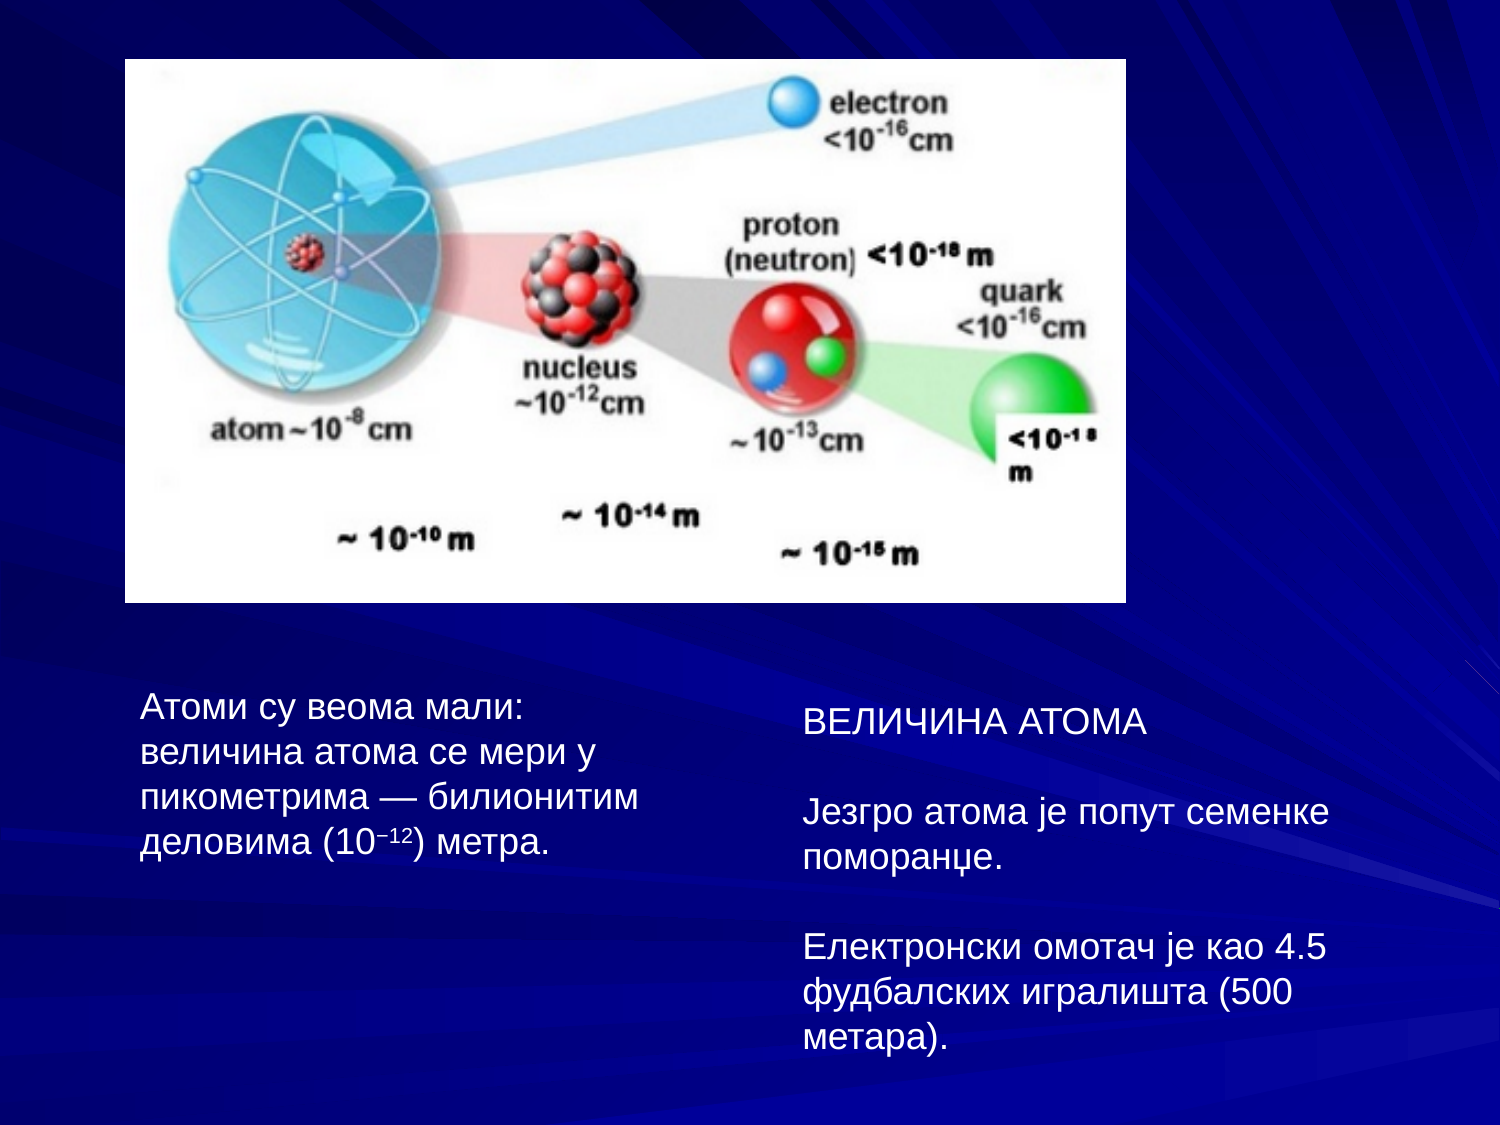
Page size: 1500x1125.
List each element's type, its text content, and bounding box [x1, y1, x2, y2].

text_box Атоми су веома мали: величина атома се мери у пикометрима — билионитим деловима (10−12) метра. [125, 674, 696, 870]
picture [125, 59, 1126, 603]
text_box ВЕЛИЧИНА АТОМА Језгро атома је попут семенке поморанџе. Електронски омотач је као 4.5 фудбалских игралишта (500 метара). [787, 689, 1405, 1065]
